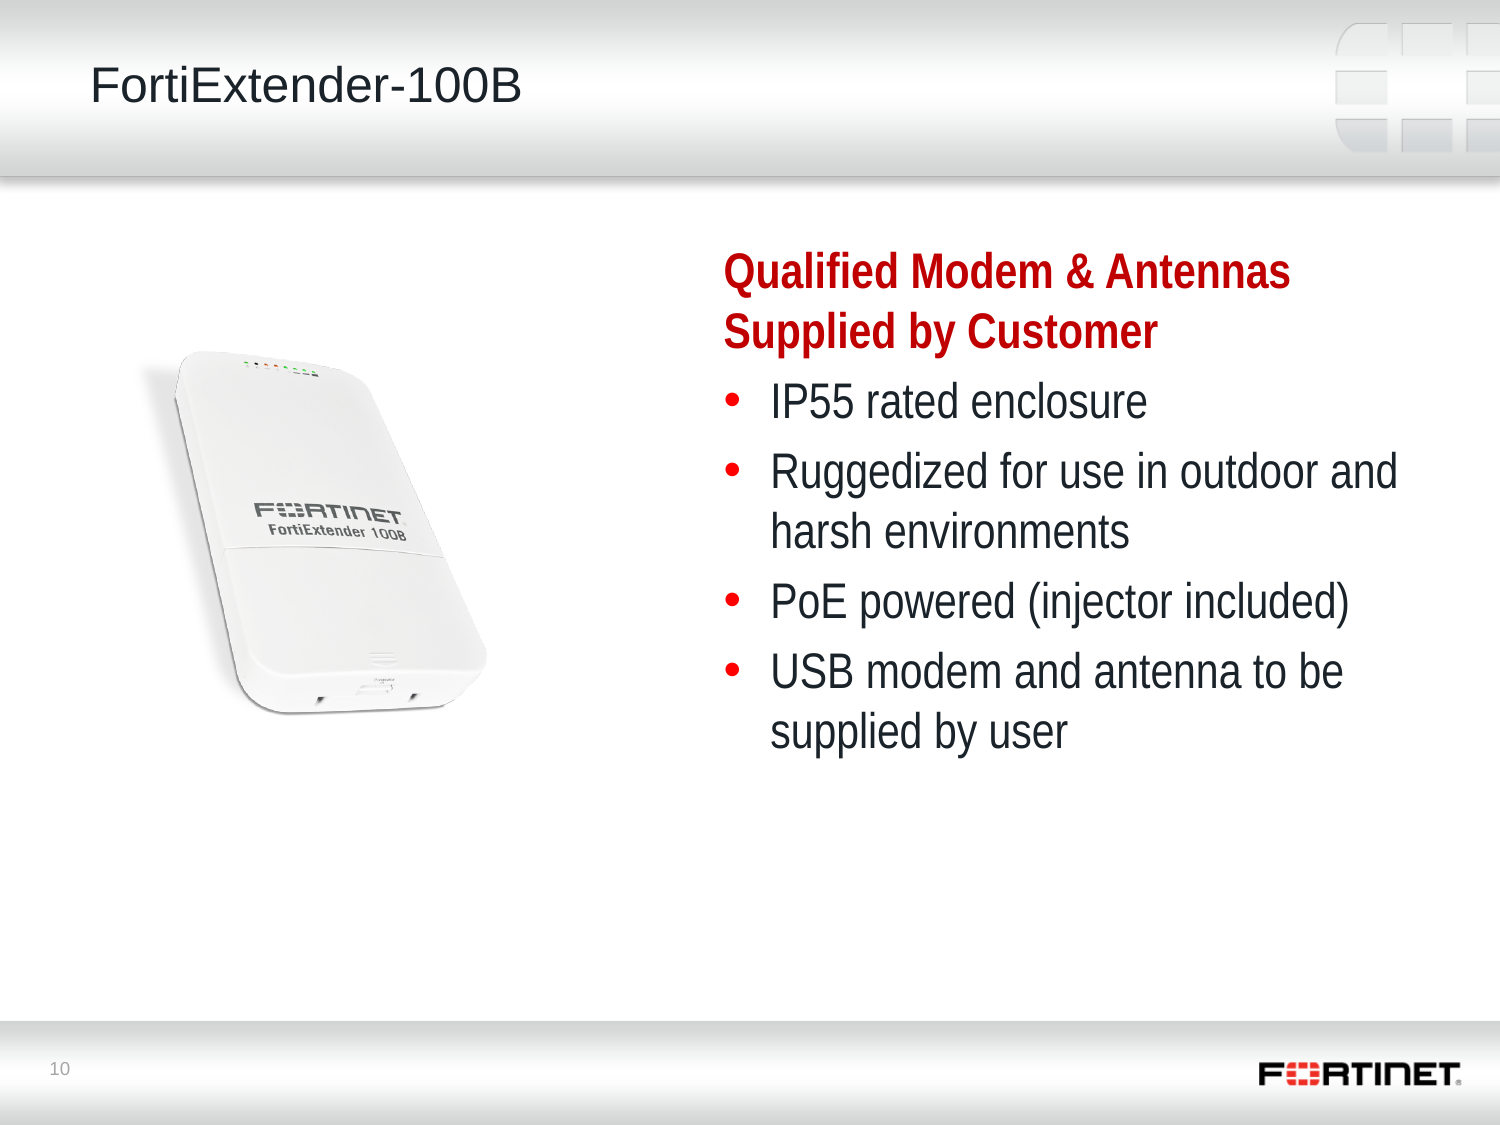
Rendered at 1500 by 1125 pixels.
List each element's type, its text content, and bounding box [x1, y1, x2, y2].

list Qualified Modem & Antennas Supplied by Customer IP55 rated enclosure Ruggedized for use in outdoor and harsh environments PoE powered (injector included) USB modem and antenna to be supplied by user [708, 231, 1425, 976]
title FortiExtender-100B [75, 45, 1425, 138]
picture [0, 0, 1500, 1125]
